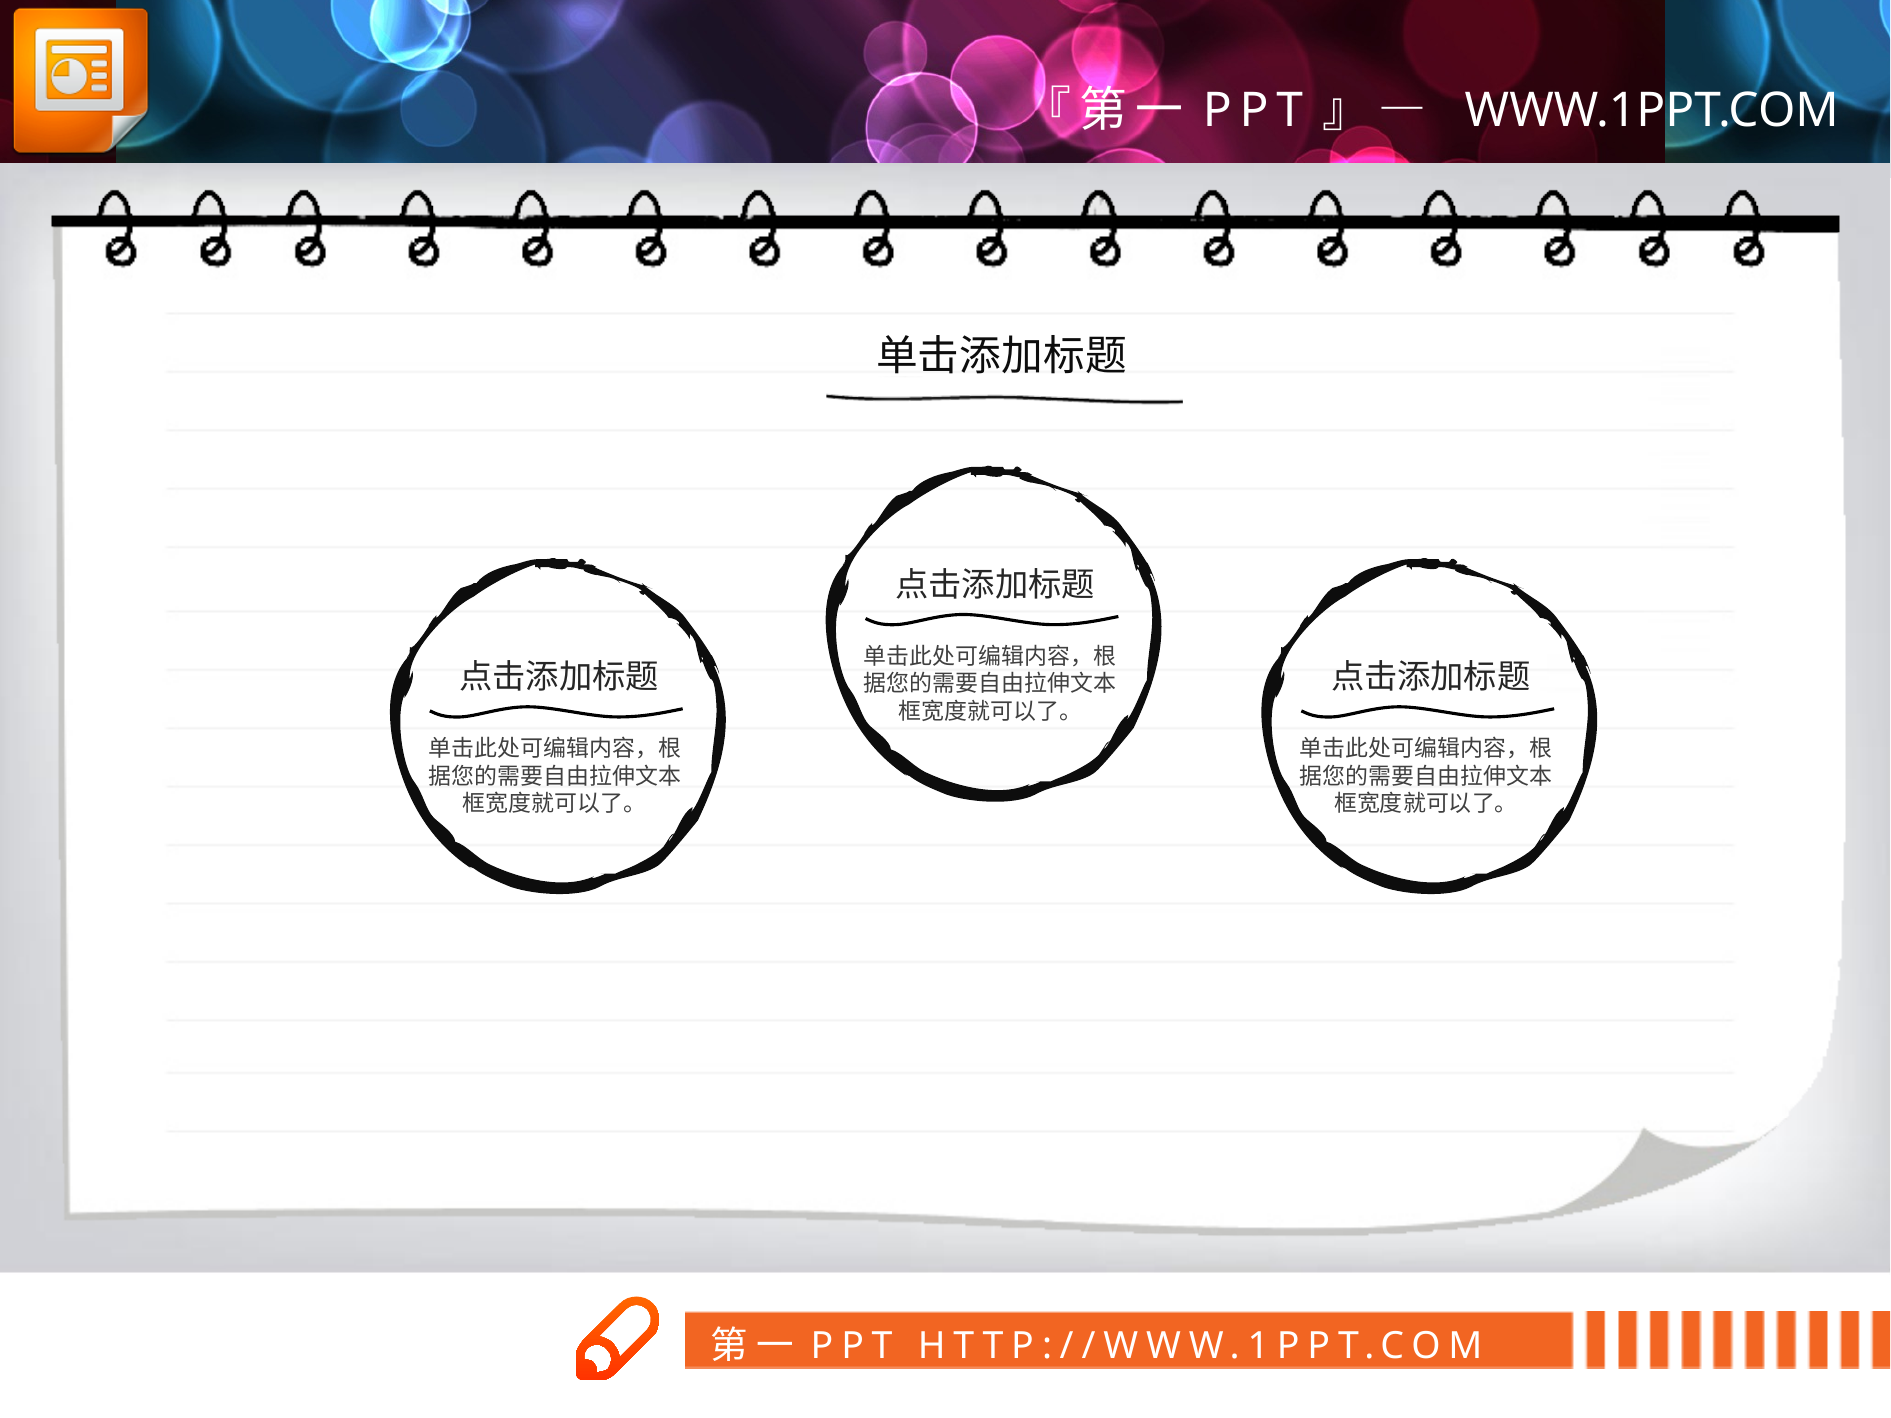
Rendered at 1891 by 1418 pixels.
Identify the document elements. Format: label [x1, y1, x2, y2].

text_box [1248, 556, 1610, 898]
picture [0, 0, 1891, 1275]
text_box [377, 556, 739, 898]
text_box [826, 320, 1184, 417]
picture [685, 1311, 1891, 1369]
text_box [813, 463, 1174, 806]
